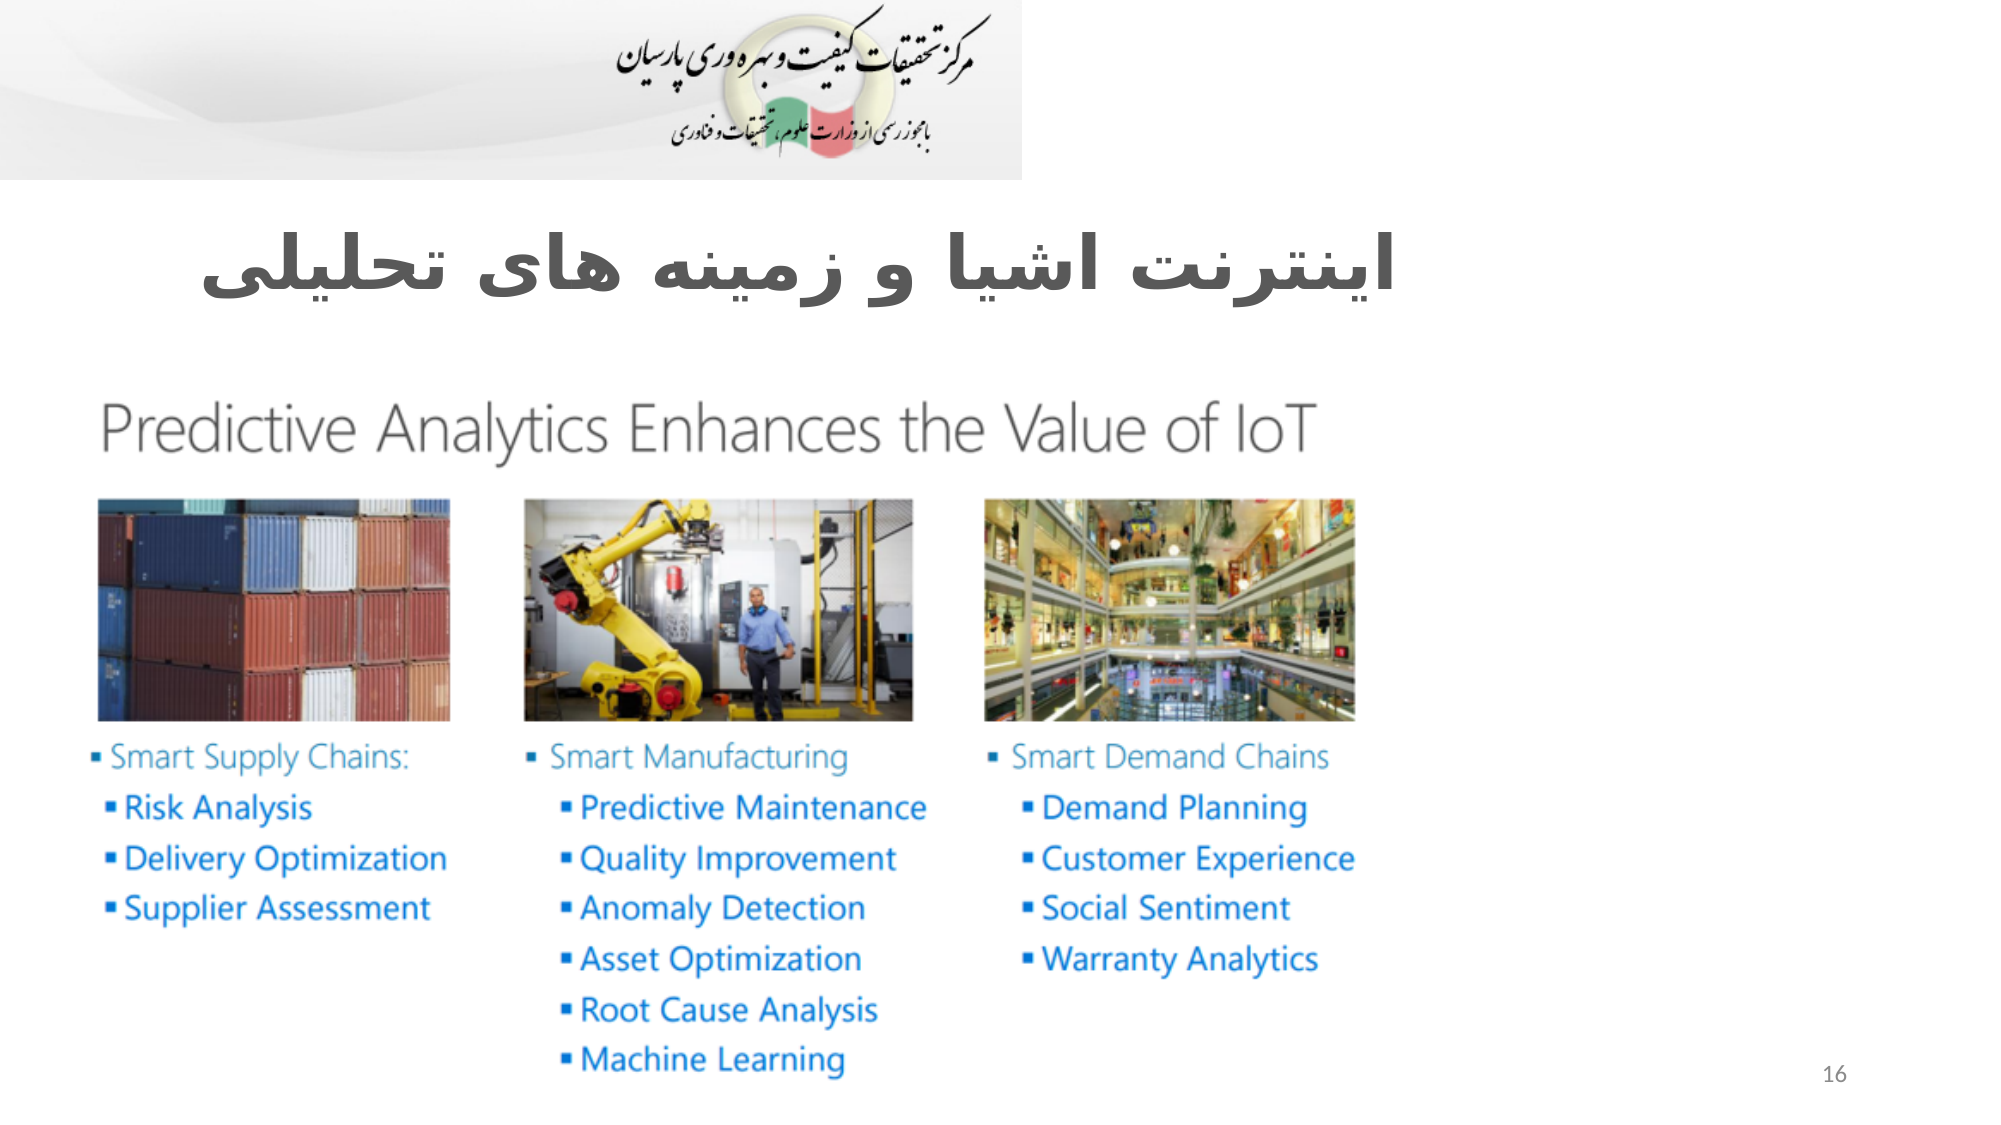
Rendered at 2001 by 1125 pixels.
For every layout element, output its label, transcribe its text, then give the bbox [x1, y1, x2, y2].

picture [0, 0, 1022, 181]
title اینترنت اشیا و زمینه های تحلیلی [52, 204, 1414, 326]
slide_number 16 [1412, 1042, 1863, 1103]
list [88, 387, 1378, 1097]
